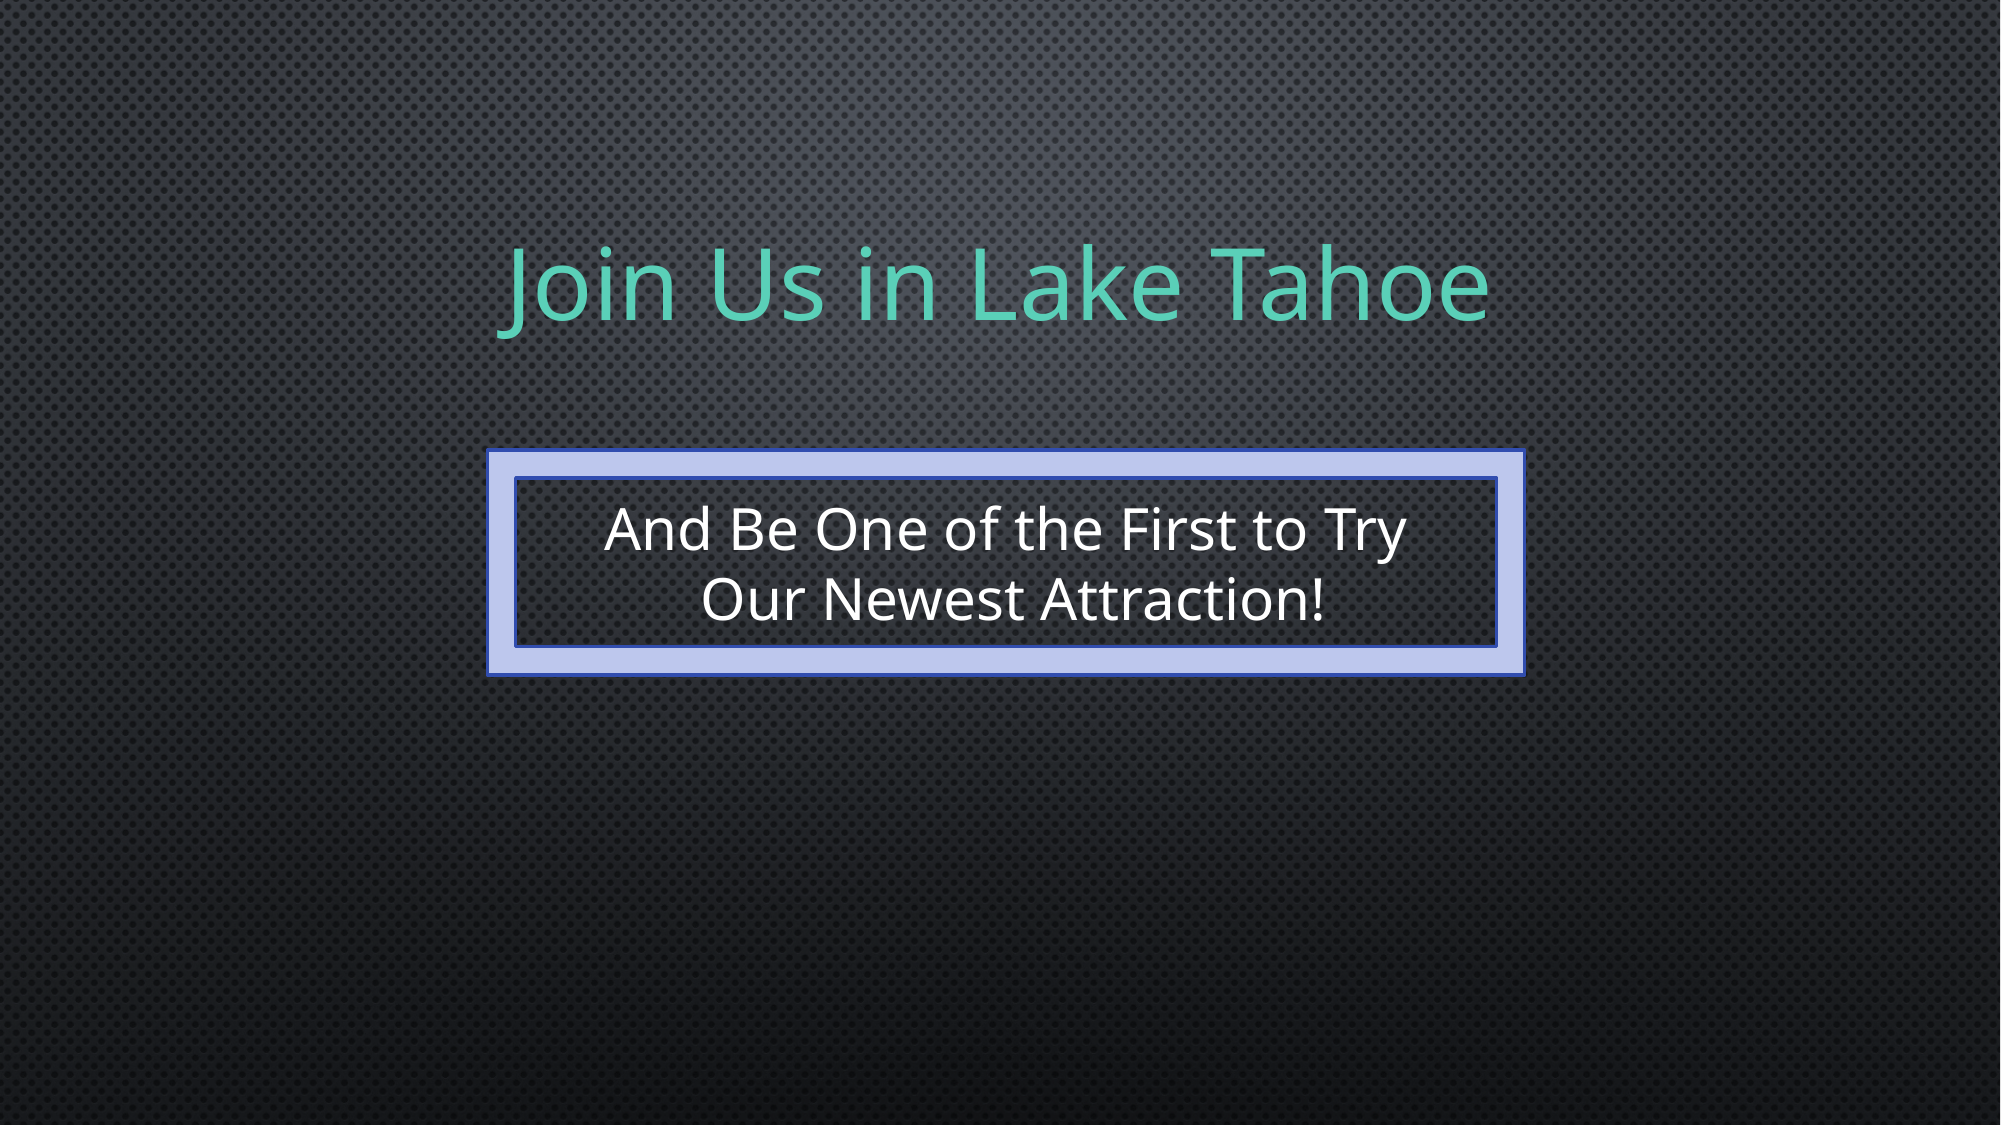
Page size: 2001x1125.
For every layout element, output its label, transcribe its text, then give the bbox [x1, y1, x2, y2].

text_box And Be One of the First to Try Our Newest Attraction! [486, 448, 1526, 677]
text_box Join Us in Lake Tahoe [490, 212, 1510, 348]
